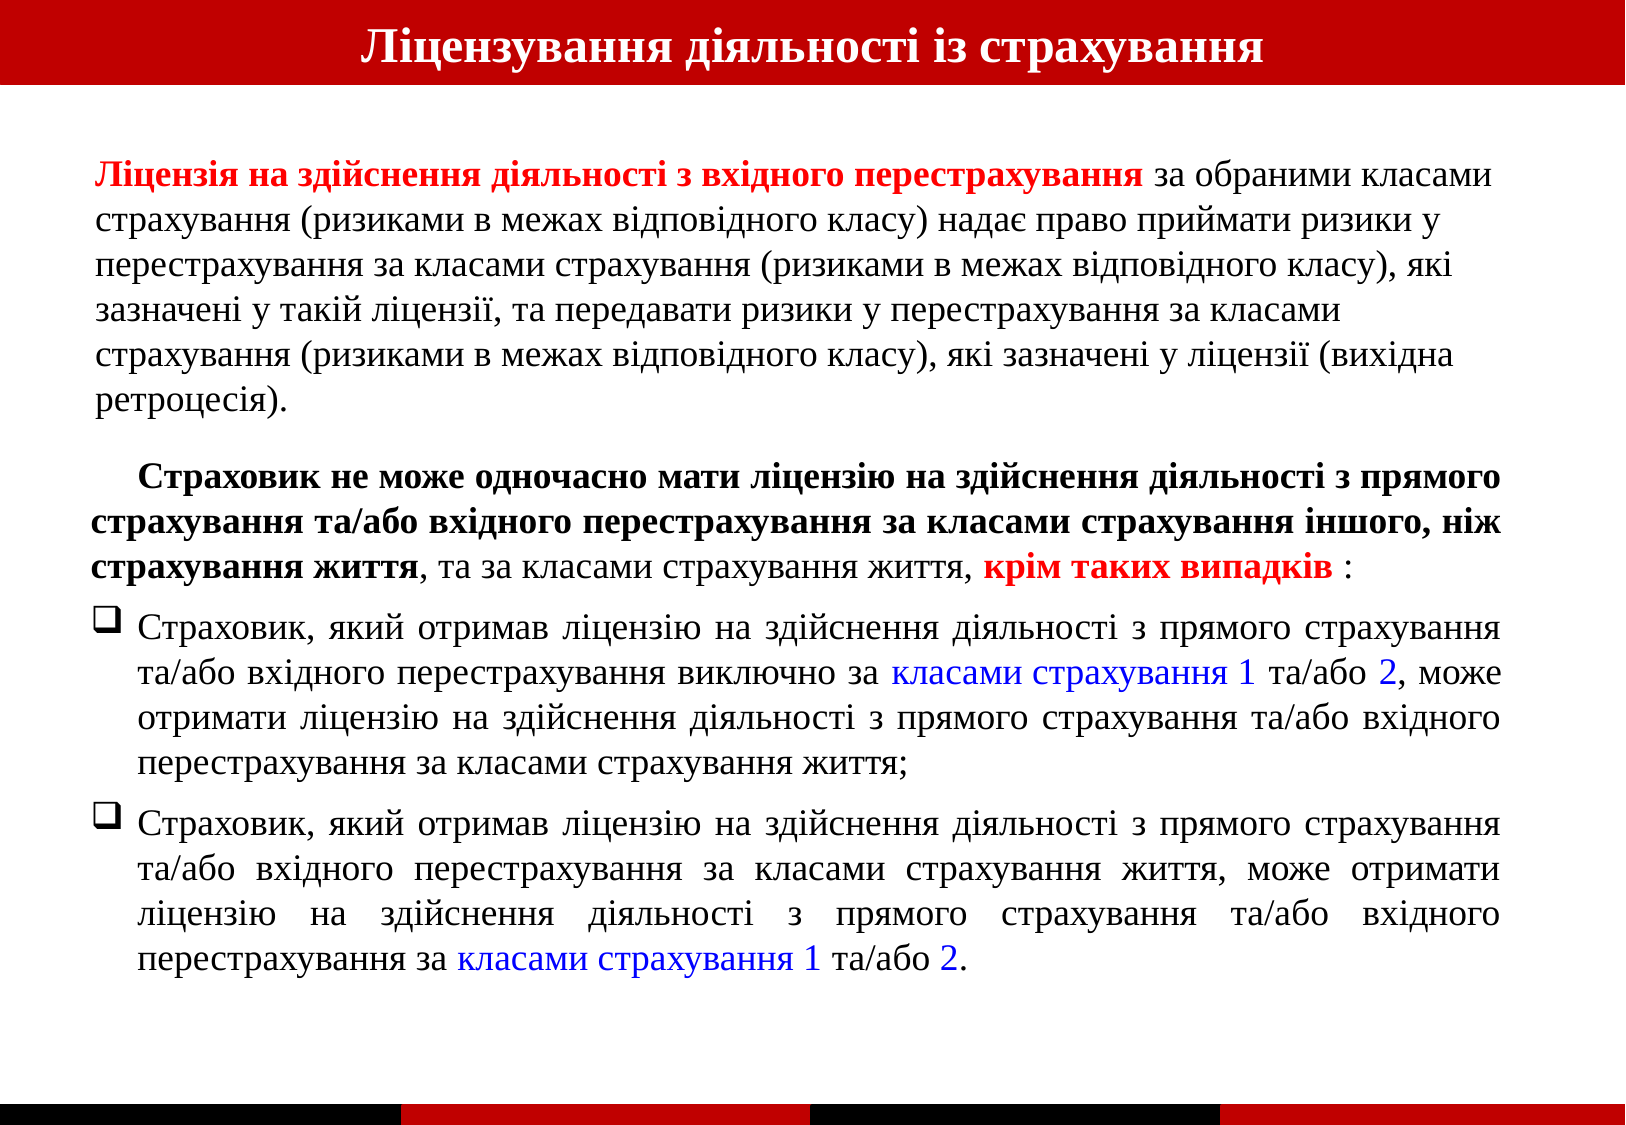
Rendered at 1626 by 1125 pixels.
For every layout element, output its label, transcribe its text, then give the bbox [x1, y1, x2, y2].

text_box Страховик не може одночасно мати ліцензію на здійснення діяльності з прямого страхування та/або вхідного перестрахування за класами страхування іншого, ніж страхування життя, та за класами страхування життя, крім таких випадків : Страховик, який отримав ліцензію на здійснення діяльності з прямого страхування та/або вхідного перестрахування виключно за класами страхування 1 та/або 2, може отримати ліцензію на здійснення діяльності з прямого страхування та/або вхідного перестрахування за класами страхування життя; Страховик, який отримав ліцензію на здійснення діяльності з прямого страхування та/або вхідного перестрахування за класами страхування життя, може отримати ліцензію на здійснення діяльності з прямого страхування та/або вхідного перестрахування за класами страхування 1 та/або 2. [75, 444, 1518, 986]
text_box [1220, 1104, 1625, 1125]
text_box Ліцензія на здійснення діяльності з вхідного перестрахування за обраними класами страхування (ризиками в межах відповідного класу) надає право приймати ризики у перестрахування за класами страхування (ризиками в межах відповідного класу), які зазначені у такій ліцензії, та передавати ризики у перестрахування за класами страхування (ризиками в межах відповідного класу), які зазначені у ліцензії (вихідна ретроцесія). [80, 142, 1545, 427]
text_box [810, 1104, 1220, 1125]
text_box Ліцензування діяльності із страхування [0, 0, 1625, 85]
text_box [401, 1104, 810, 1125]
text_box [0, 1104, 401, 1125]
